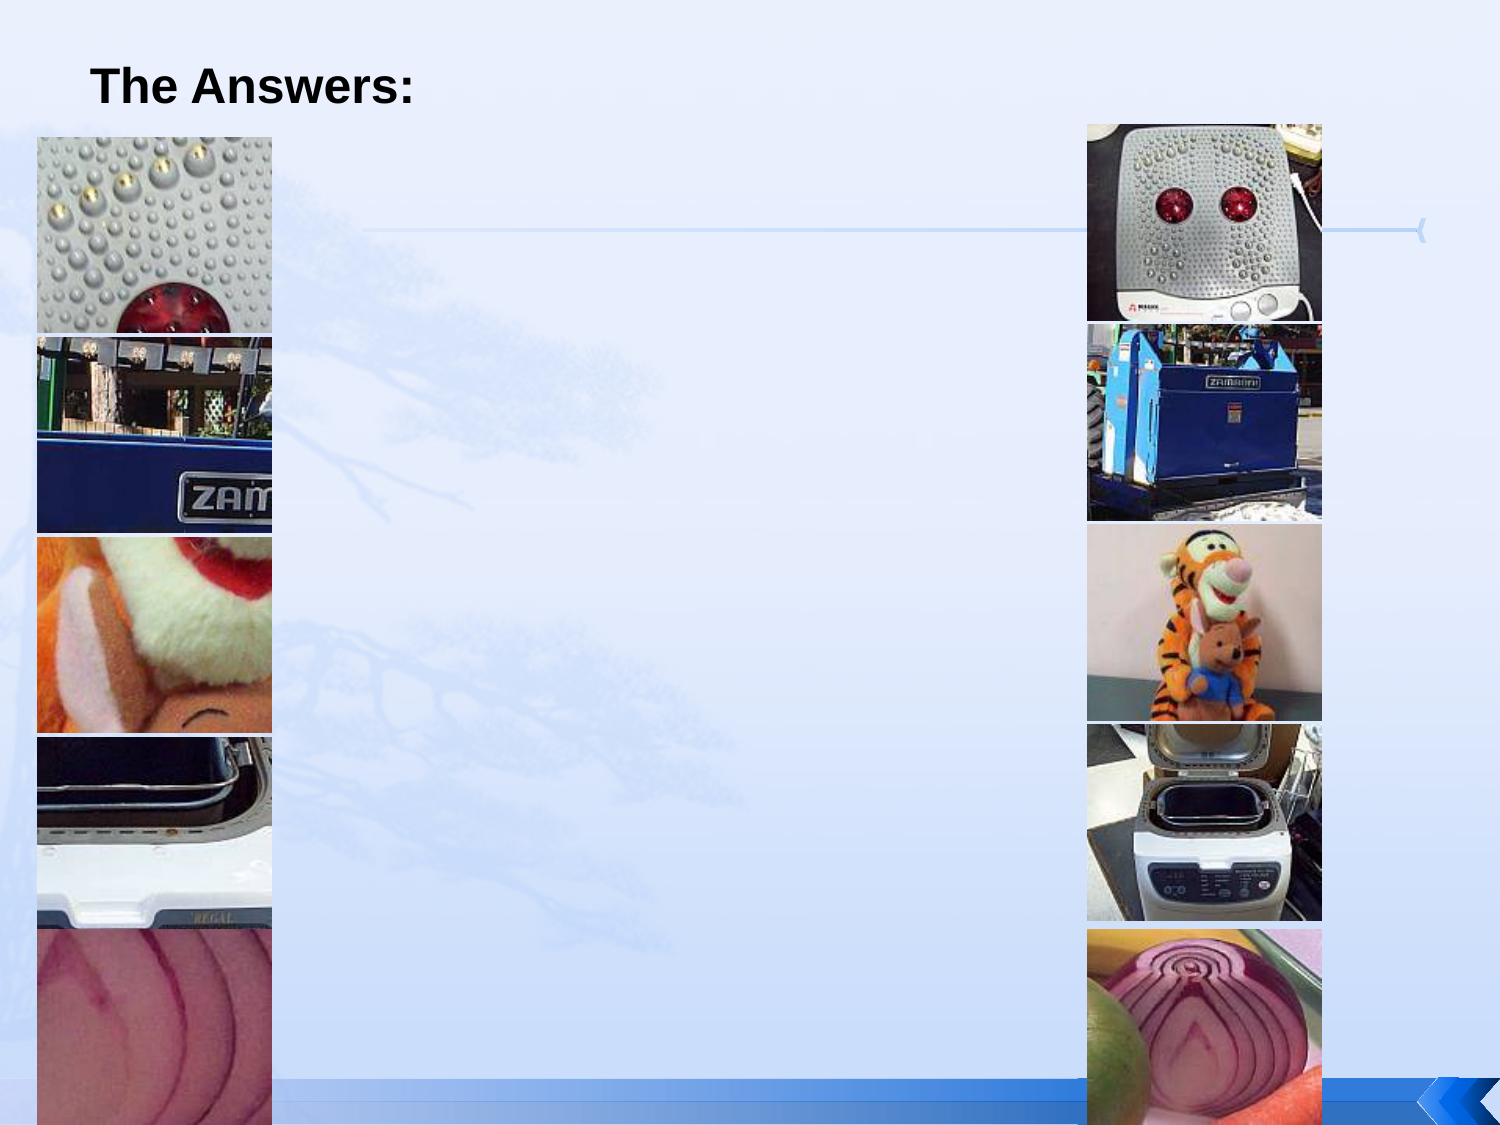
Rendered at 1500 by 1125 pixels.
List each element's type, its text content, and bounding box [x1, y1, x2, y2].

picture [1086, 724, 1323, 921]
picture [1086, 524, 1323, 721]
picture [1086, 324, 1323, 521]
picture [36, 336, 273, 534]
picture [36, 536, 273, 734]
picture [1086, 929, 1323, 1125]
picture [36, 736, 273, 1125]
picture [1086, 124, 1323, 321]
picture [36, 136, 273, 334]
title The Answers: [75, 24, 1425, 143]
